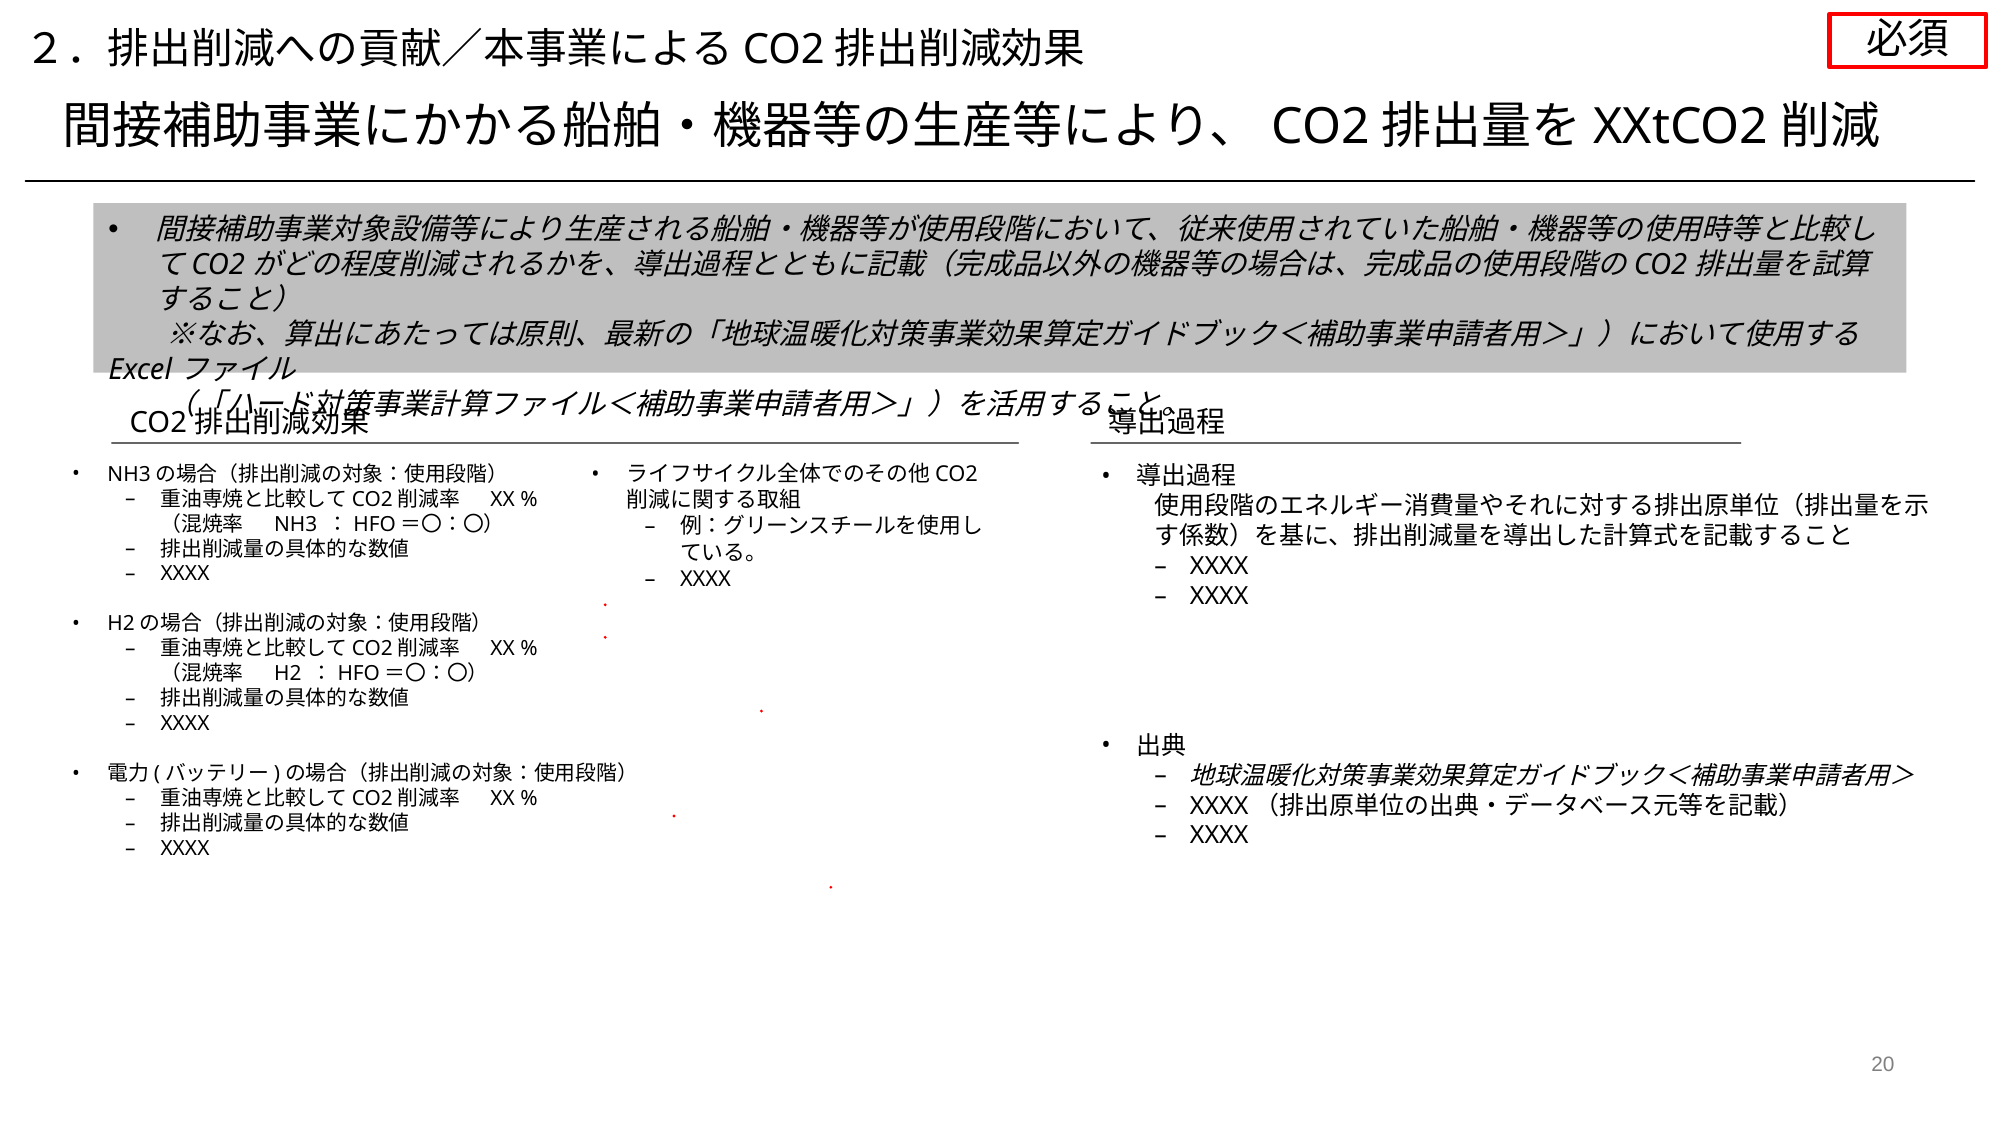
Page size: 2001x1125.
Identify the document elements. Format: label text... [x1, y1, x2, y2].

text_box 間接補助事業にかかる船舶・機器等の生産等により、CO2排出量をXXtCO2削減 [62, 100, 1908, 155]
text_box 間接補助事業対象設備等により生産される船舶・機器等が使用段階において、従来使用されていた船舶・機器等の使用時等と比較してCO2がどの程度削減されるかを、導出過程とともに記載（完成品以外の機器等の場合は、完成品の使用段階のCO2排出量を試算すること） ※なお、算出にあたっては原則、最新の「地球温暖化対策事業効果算定ガイドブック＜補助事業申請者用＞」）において使用するExcelファイル （「ハード対策事業計算ファイル＜補助事業申請者用＞」）を活用すること。 [93, 202, 1907, 373]
text_box 導出過程 使用段階のエネルギー消費量やそれに対する排出原単位（排出量を示す係数）を基に、排出削減量を導出した計算式を記載すること XXXX XXXX 出典 地球温暖化対策事業効果算定ガイドブック＜補助事業申請者用＞ XXXX（排出原単位の出典・データベース元等を記載） XXXX [1068, 451, 1961, 936]
text_box 必須 [1829, 13, 1986, 68]
text_box 導出過程 [1091, 402, 1706, 442]
text_box ２．排出削減への貢献／本事業によるCO2排出削減効果 [24, 28, 1818, 74]
text_box CO2排出削減効果 [111, 444, 727, 451]
text_box CO2排出削減効果 [111, 402, 727, 442]
text_box NH3の場合（排出削減の対象：使用段階） 重油専焼と比較してCO2削減率 XX % （混焼率 NH3 ：HFO＝〇：〇） 排出削減量の具体的な数値 XXXX H2の場合（排出削減の対象：使用段階） 重油専焼と比較してCO2削減率 XX % （混焼率 H2 ：HFO＝〇：〇） 排出削減量の具体的な数値 XXXX 電力(バッテリー)の場合（排出削減の対象：使用段階） 重油専焼と比較してCO2削減率 XX % 排出削減量の具体的な数値 XXXX [39, 452, 845, 1122]
text_box ライフサイクル全体でのその他CO2削減に関する取組 例：グリーンスチールを使用している。 XXXX [558, 451, 1004, 599]
text_box 導出過程 [1091, 444, 1706, 451]
